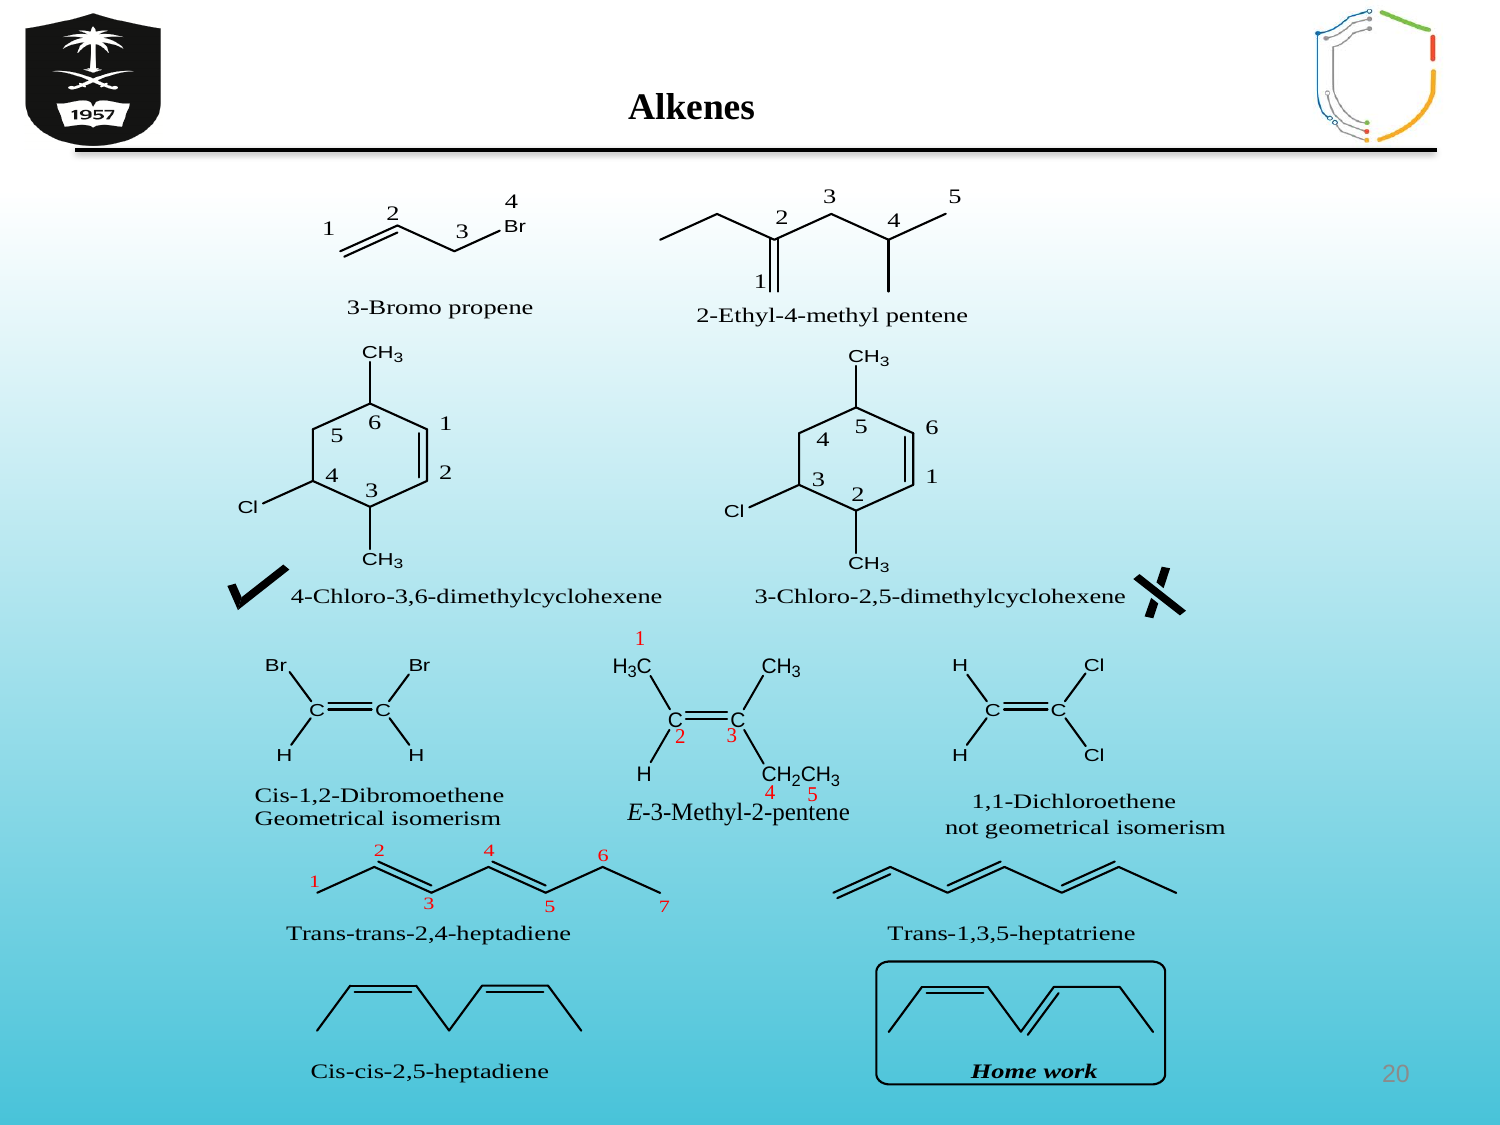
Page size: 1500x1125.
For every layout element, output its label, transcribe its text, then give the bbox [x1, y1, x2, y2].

picture [1287, 0, 1463, 165]
slide_number 20 [1074, 1042, 1425, 1103]
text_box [612, 628, 841, 807]
text_box Alkenes [613, 74, 771, 135]
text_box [224, 187, 1227, 1088]
picture [24, 12, 163, 151]
